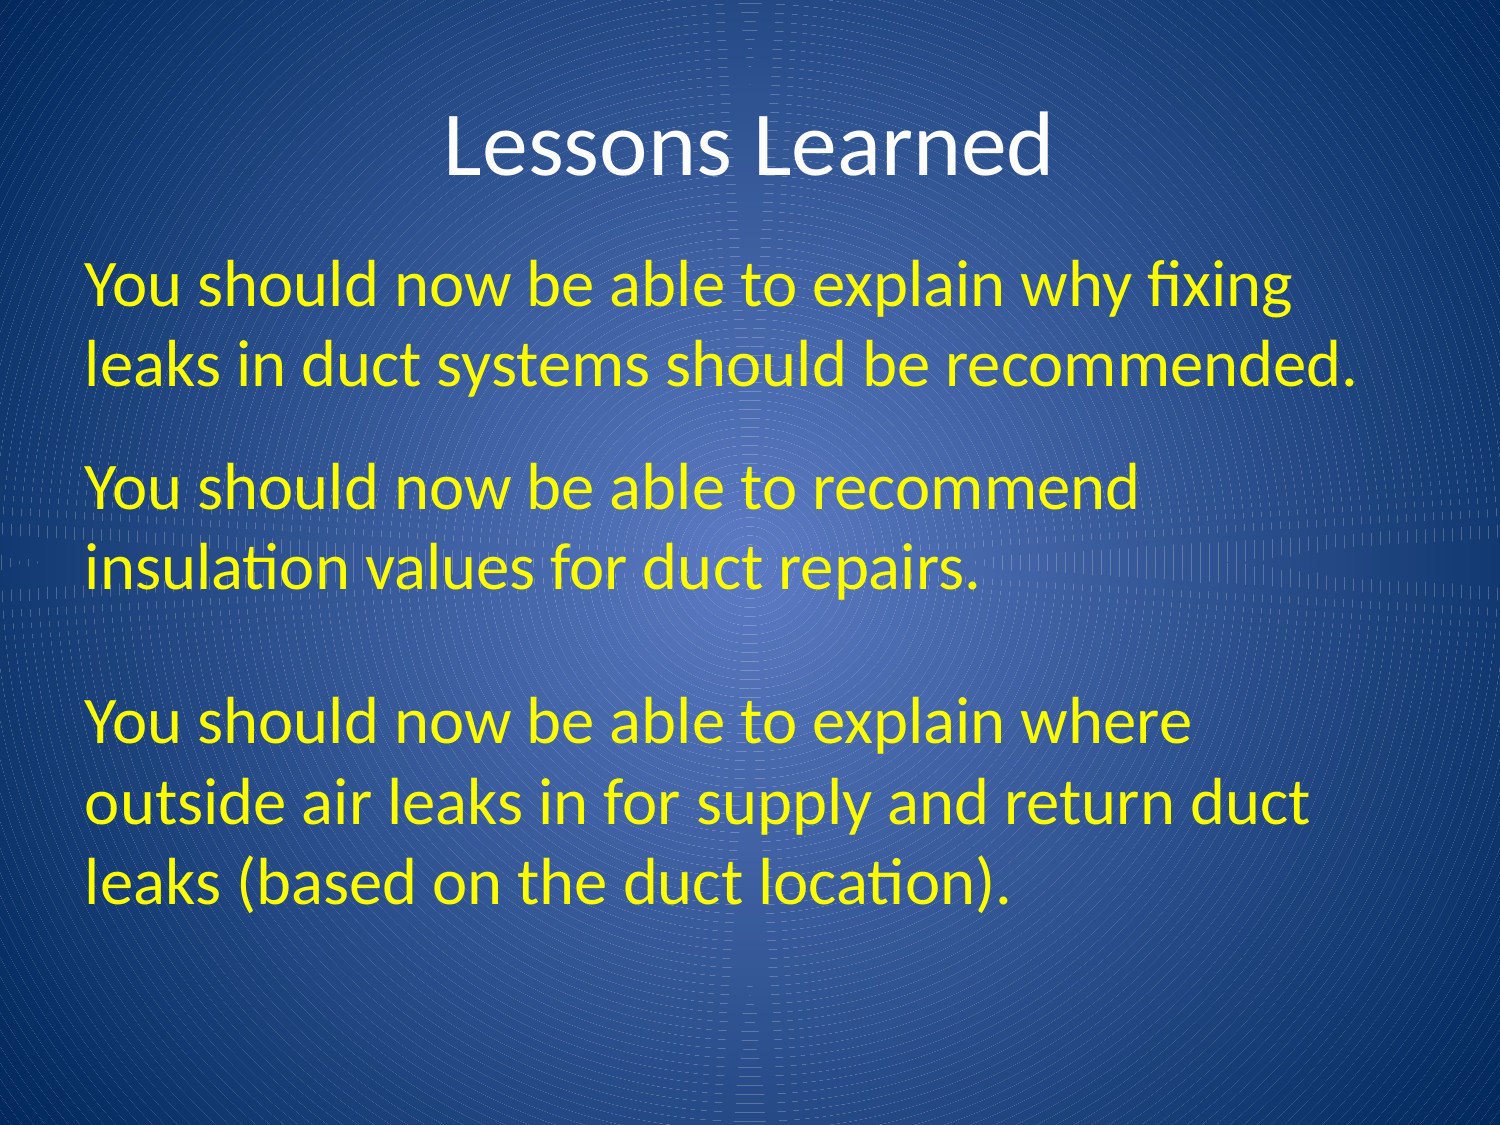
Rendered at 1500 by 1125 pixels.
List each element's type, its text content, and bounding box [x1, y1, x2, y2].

list You should now be able to explain why fixing leaks in duct systems should be recommended. You should now be able to recommend insulation values for duct repairs. You should now be able to explain where outside air leaks in for supply and return duct leaks (based on the duct location). [69, 232, 1420, 1096]
title Lessons Learned [75, 45, 1425, 233]
